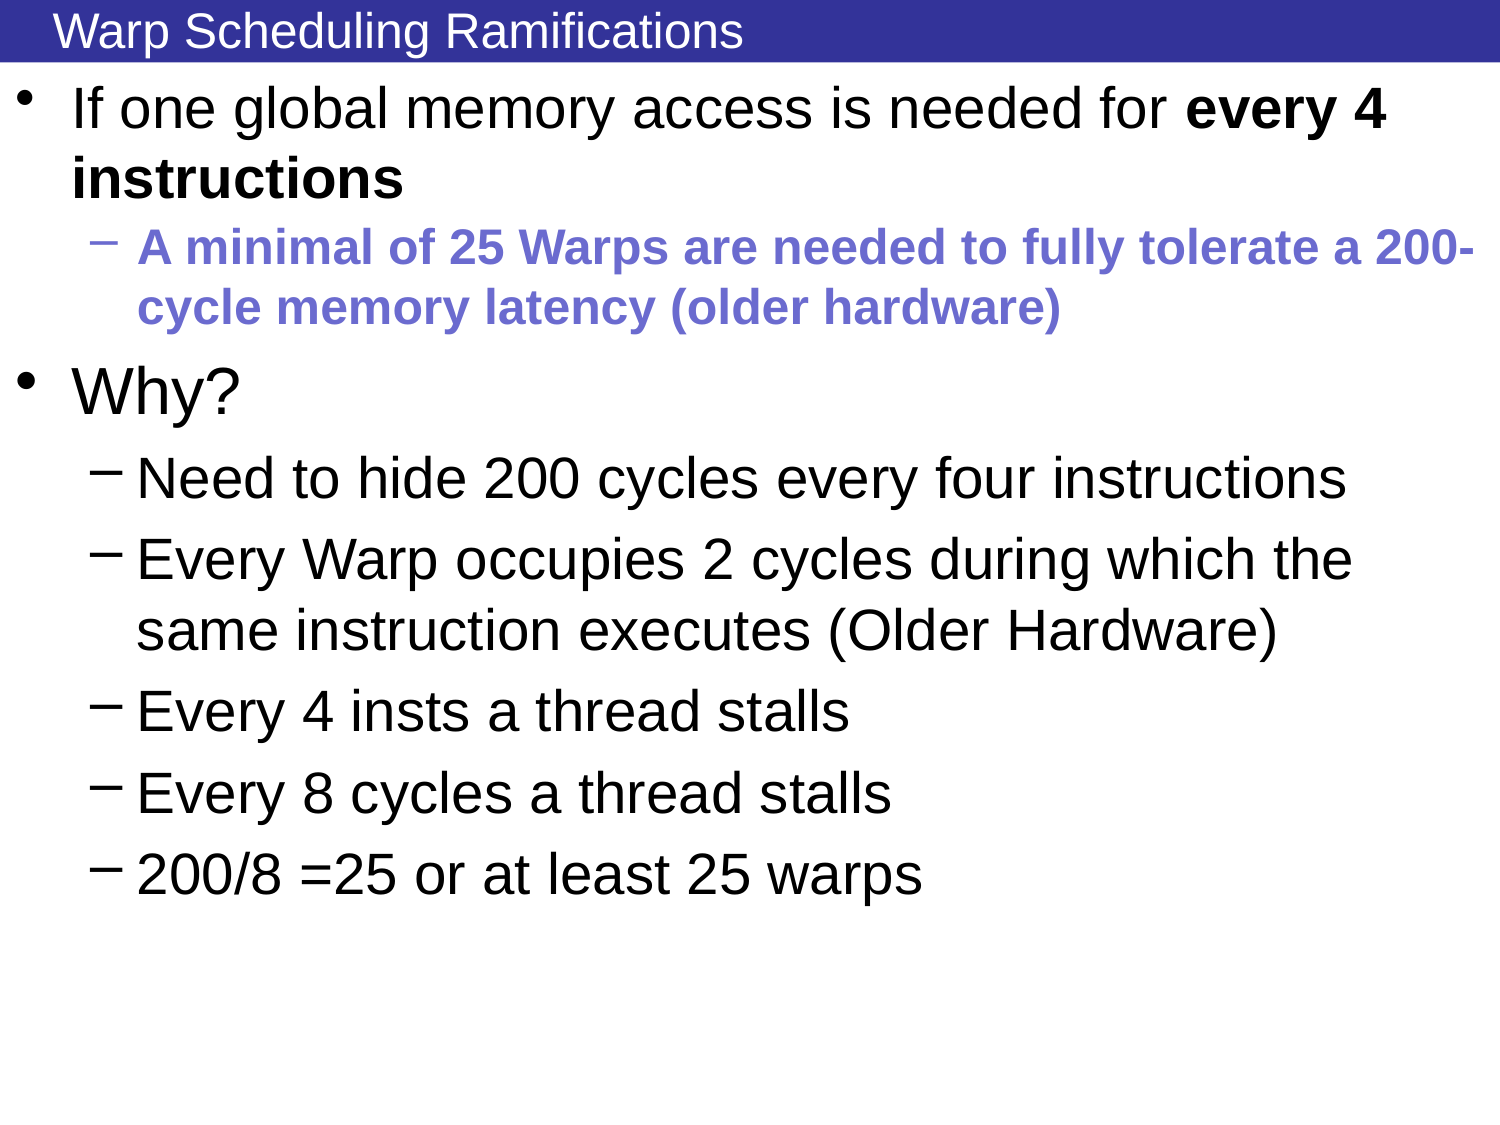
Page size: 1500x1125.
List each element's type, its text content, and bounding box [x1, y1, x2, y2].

title Warp Scheduling Ramifications [37, 7, 1426, 51]
list If one global memory access is needed for every 4 instructions A minimal of 25 Warps are needed to fully tolerate a 200-cycle memory latency (older hardware) Why? Need to hide 200 cycles every four instructions Every Warp occupies 2 cycles during which the same instruction executes (Older Hardware) Every 4 insts a thread stalls Every 8 cycles a thread stalls 200/8 =25 or at least 25 warps [0, 62, 1500, 1125]
